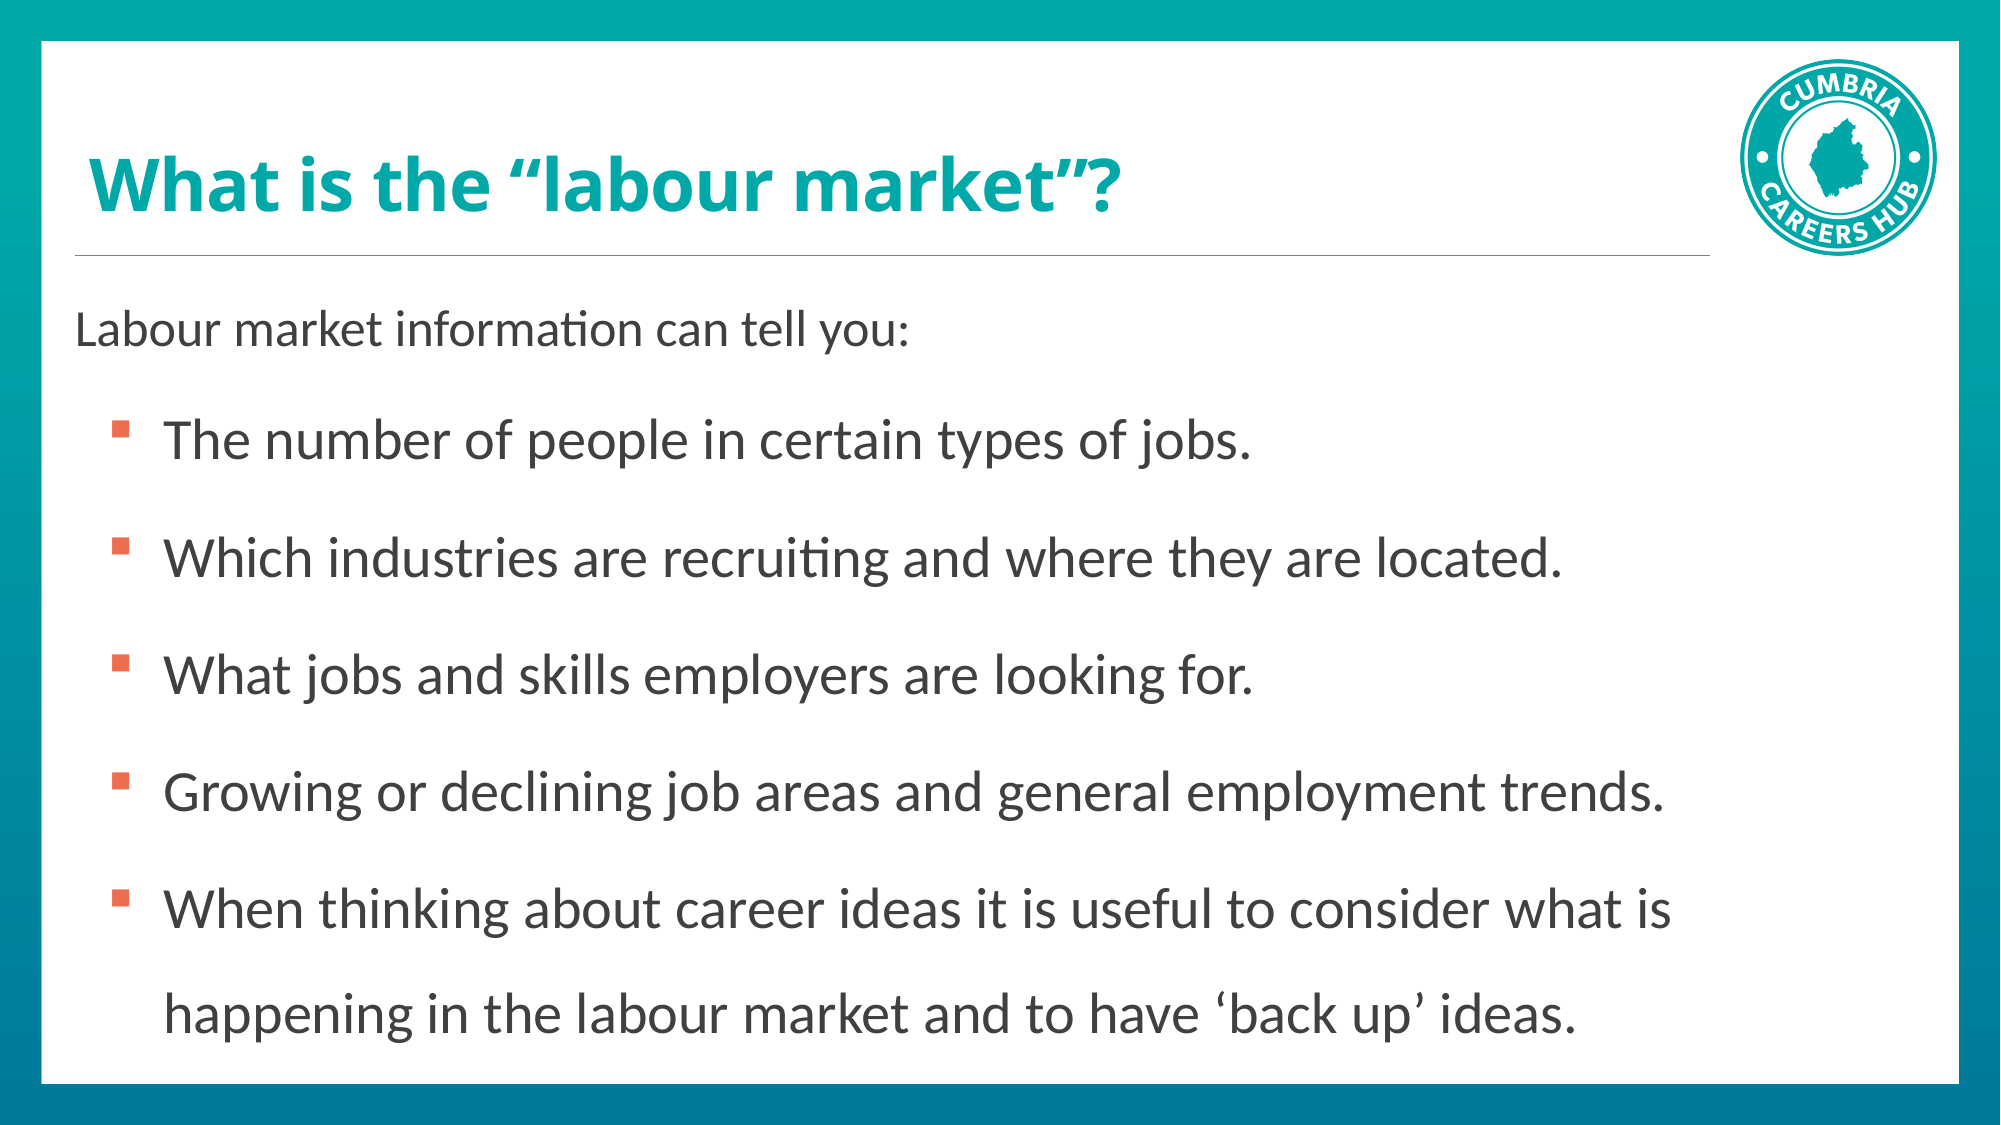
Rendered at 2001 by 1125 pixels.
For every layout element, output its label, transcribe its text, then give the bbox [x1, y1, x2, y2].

list Labour market information can tell you: The number of people in certain types of jobs. Which industries are recruiting and where they are located. What jobs and skills employers are looking for. Growing or declining job areas and general employment trends. When thinking about career ideas it is useful to consider what is happening in the labour market and to have ‘back up’ ideas. [74, 294, 1911, 1059]
title What is the “labour market”? [74, 122, 1725, 256]
picture [0, 0, 2000, 1083]
